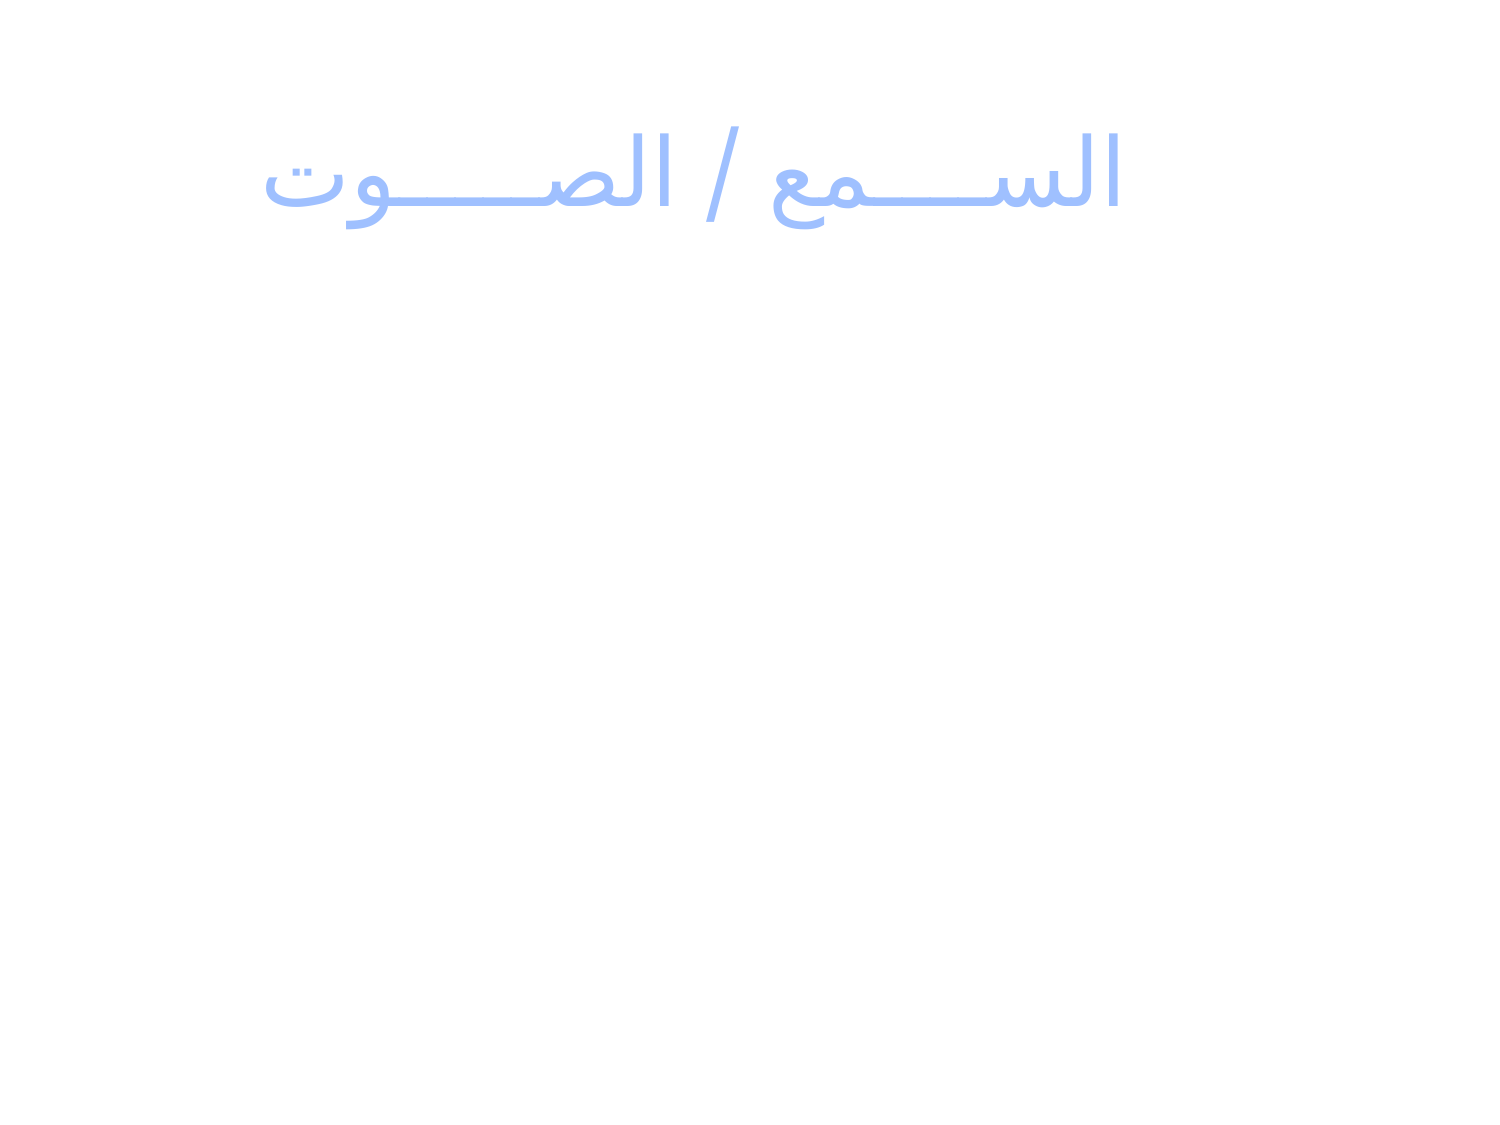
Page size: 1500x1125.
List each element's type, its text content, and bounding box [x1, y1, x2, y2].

subtitle الســــمع / الصـــــوت [135, 113, 1228, 255]
